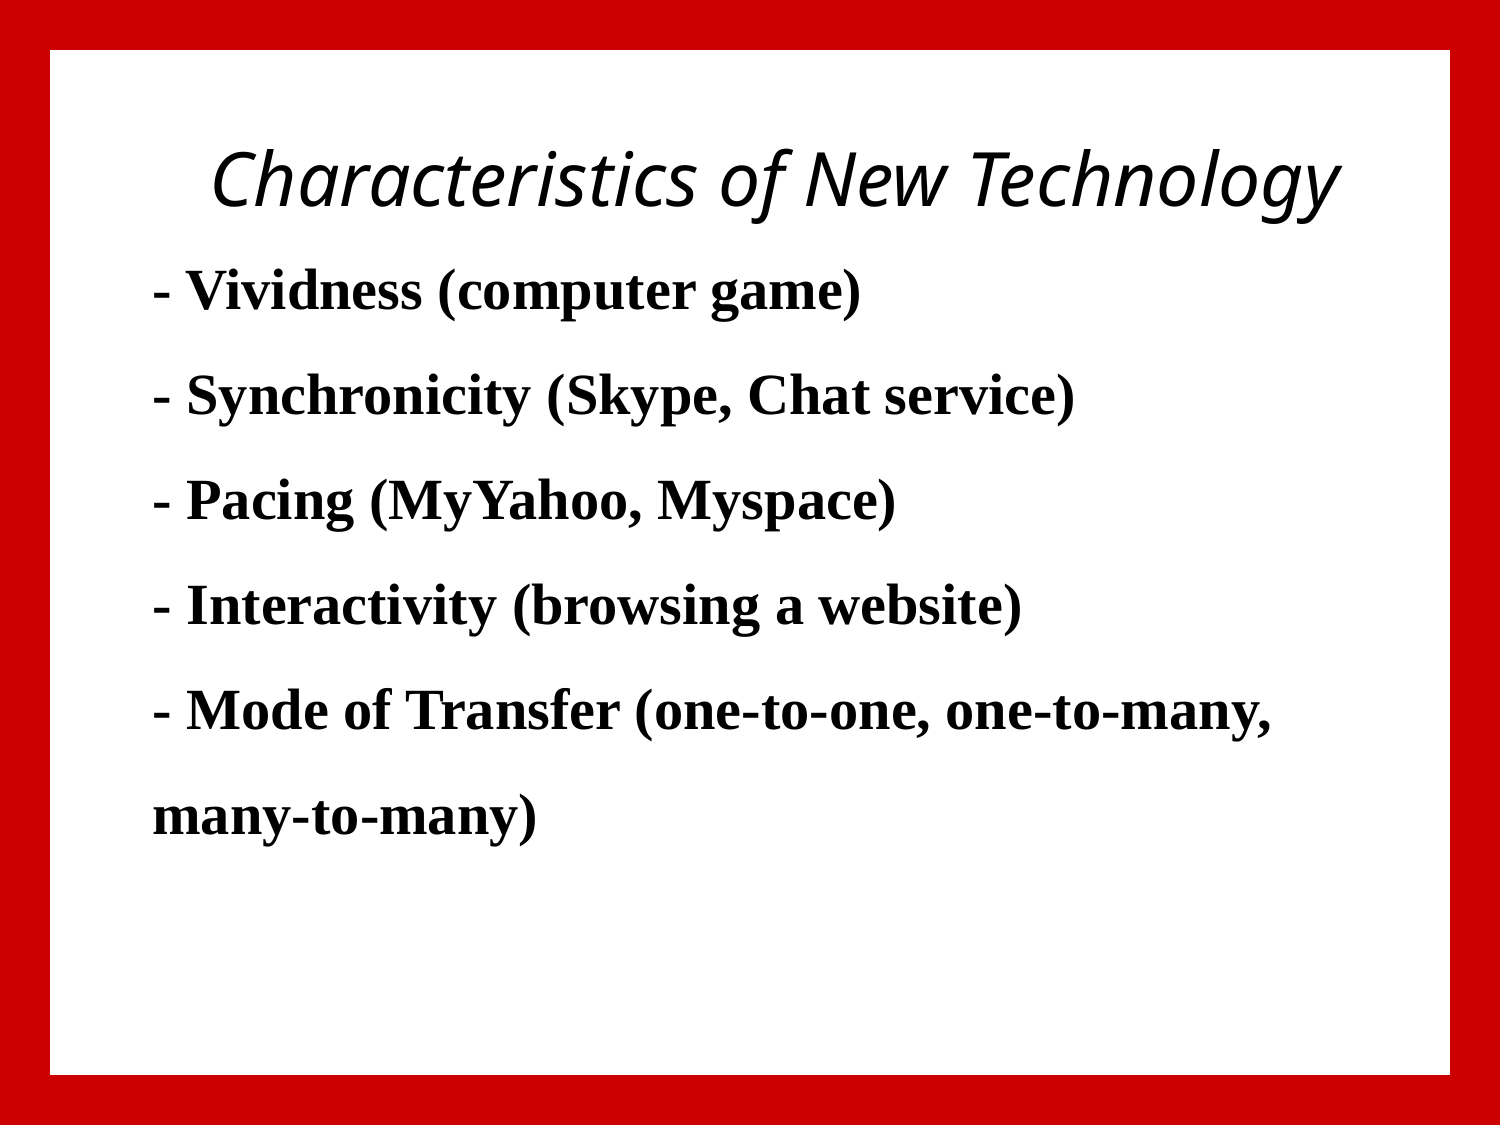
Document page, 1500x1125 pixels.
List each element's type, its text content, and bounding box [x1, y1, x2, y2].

title - Vividness (computer game) - Synchronicity (Skype, Chat service) - Pacing (MyYahoo, Myspace) - Interactivity (browsing a website) - Mode of Transfer (one-to-one, one-to-many, many-to-many) [137, 437, 1413, 626]
text_box Characteristics of New Technology [137, 137, 1413, 325]
